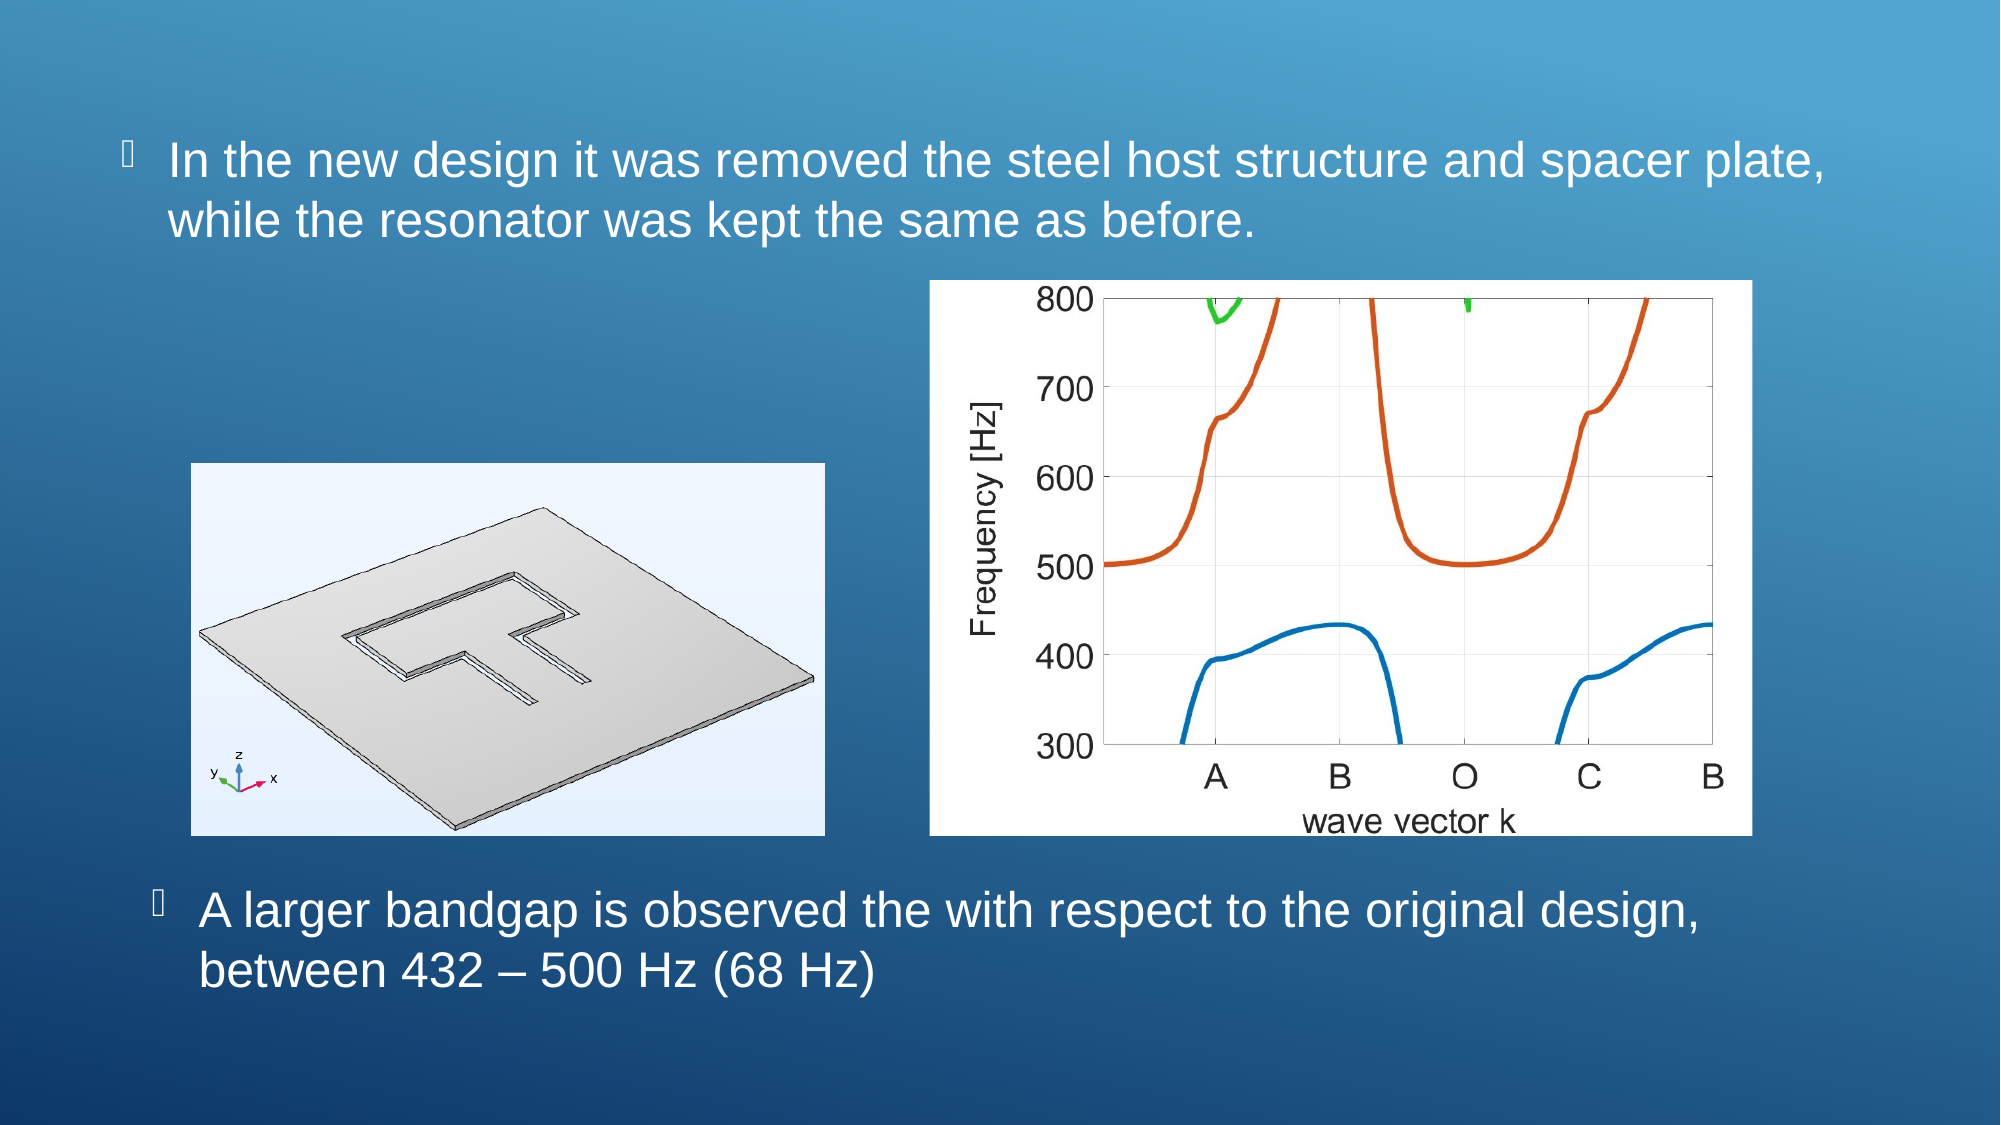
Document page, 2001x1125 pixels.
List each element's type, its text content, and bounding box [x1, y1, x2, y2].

picture [190, 462, 826, 837]
text_box A larger bandgap is observed the with respect to the original design, between 432 – 500 Hz (68 Hz) [136, 813, 1877, 1061]
list In the new design it was removed the steel host structure and spacer plate, while the resonator was kept the same as before. [105, 64, 1872, 312]
picture [929, 280, 1753, 837]
